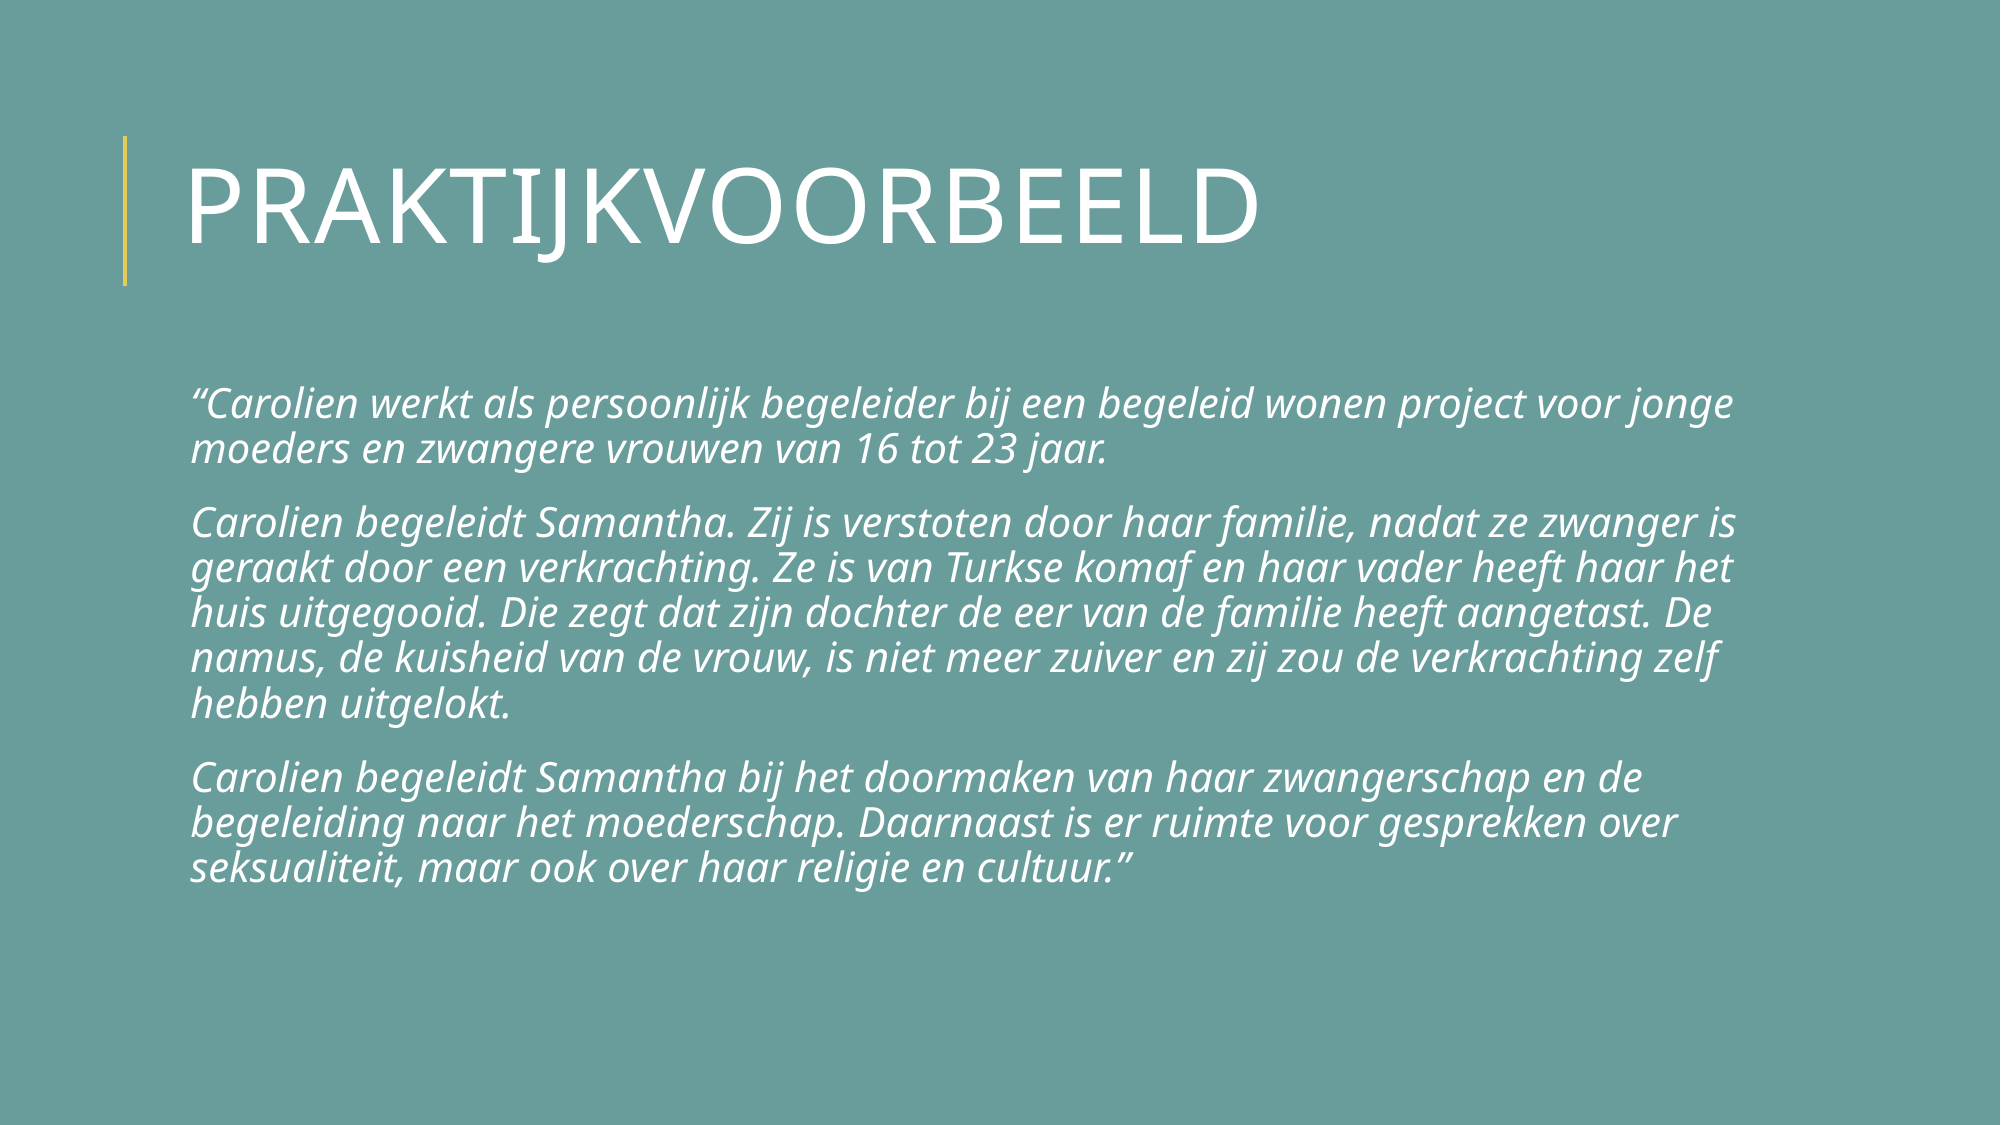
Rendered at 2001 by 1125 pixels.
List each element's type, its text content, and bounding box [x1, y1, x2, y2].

title Praktijkvoorbeeld [168, 132, 1763, 296]
list “Carolien werkt als persoonlijk begeleider bij een begeleid wonen project voor jonge moeders en zwangere vrouwen van 16 tot 23 jaar. Carolien begeleidt Samantha. Zij is verstoten door haar familie, nadat ze zwanger is geraakt door een verkrachting. Ze is van Turkse komaf en haar vader heeft haar het huis uitgegooid. Die zegt dat zijn dochter de eer van de familie heeft aangetast. De namus, de kuisheid van de vrouw, is niet meer zuiver en zij zou de verkrachting zelf hebben uitgelokt. Carolien begeleidt Samantha bij het doormaken van haar zwangerschap en de begeleiding naar het moederschap. Daarnaast is er ruimte voor gesprekken over seksualiteit, maar ook over haar religie en cultuur.” [168, 375, 1763, 1035]
